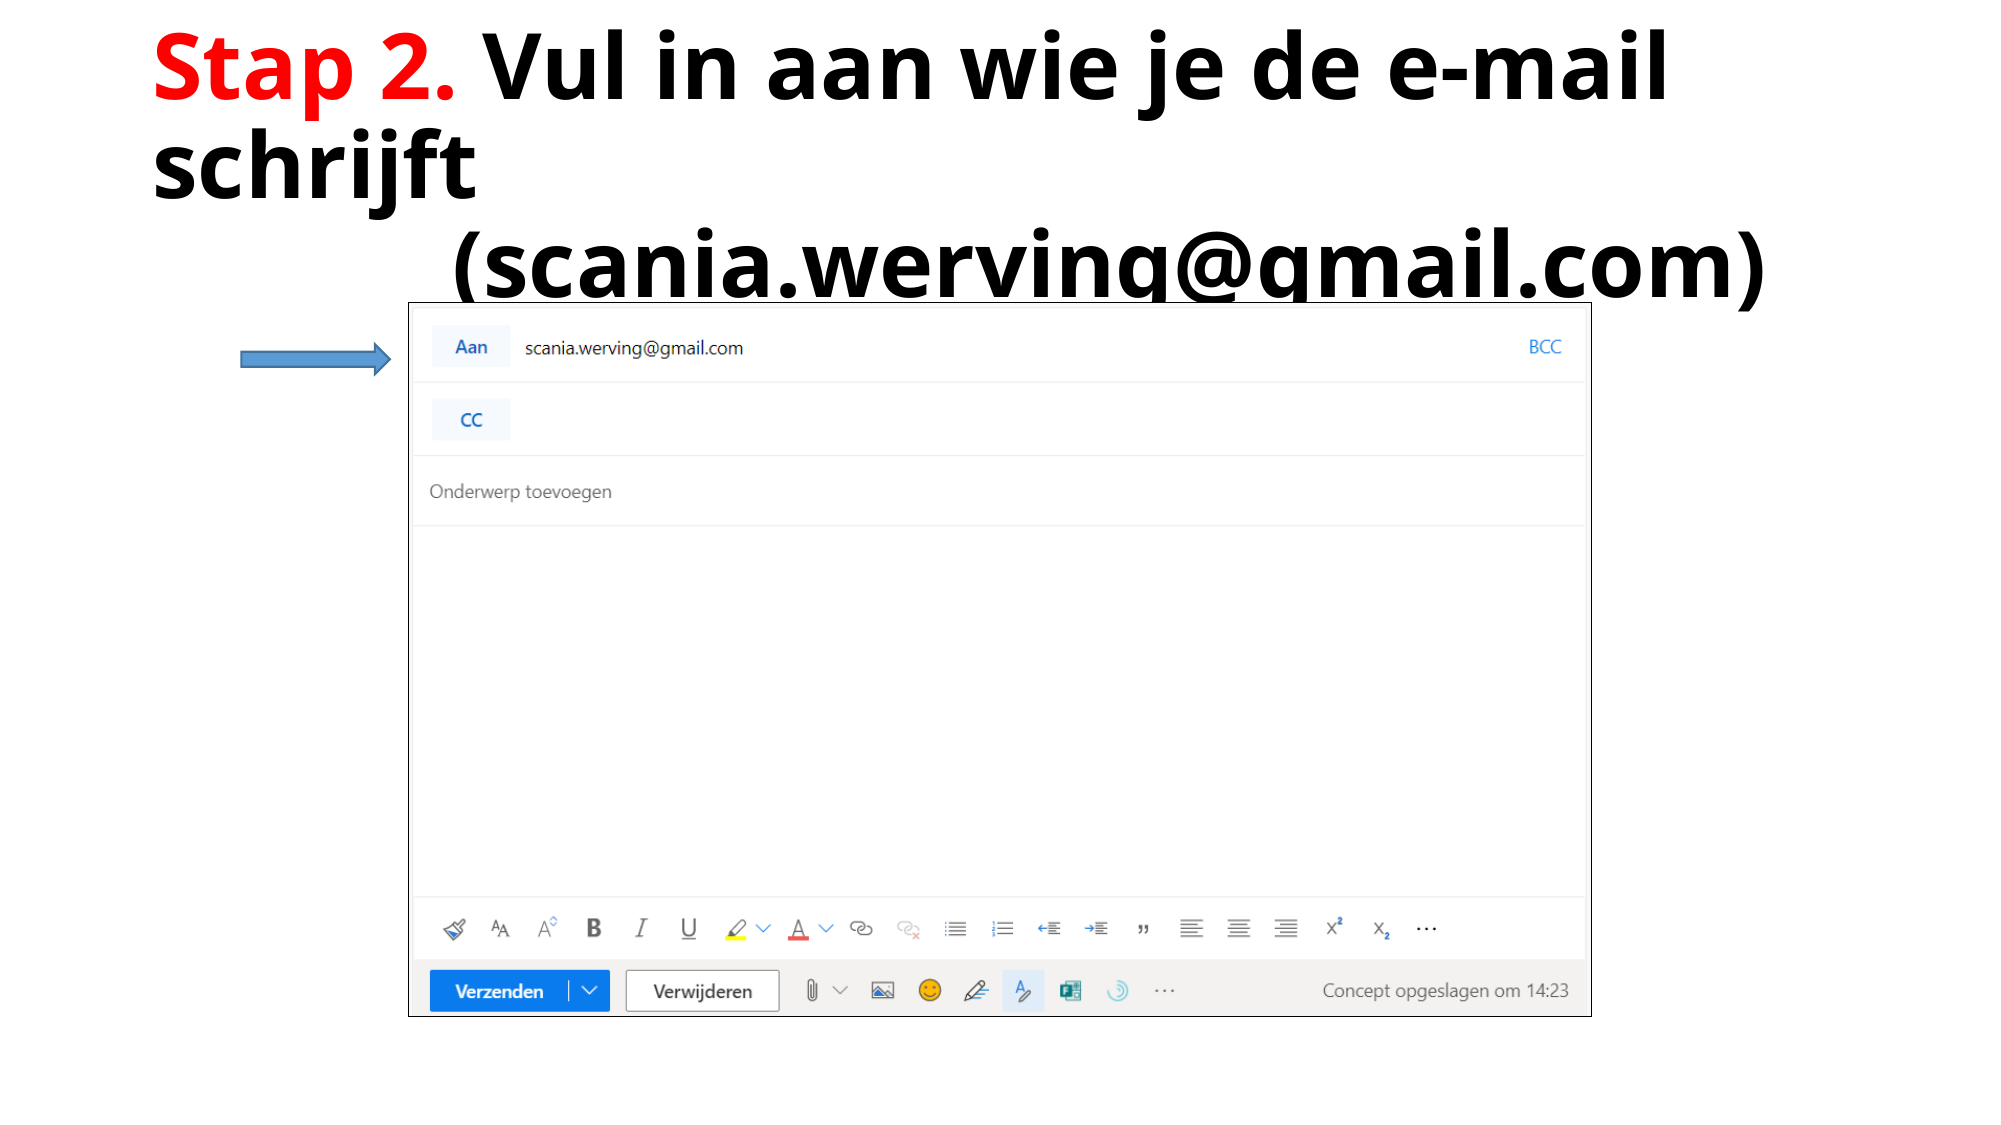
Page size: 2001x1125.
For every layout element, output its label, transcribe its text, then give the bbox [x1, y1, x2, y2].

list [408, 302, 1592, 1017]
title Stap 2. Vul in aan wie je de e-mail schrijft (scania.werving@gmail.com) [137, 59, 1863, 278]
text_box [240, 341, 392, 377]
